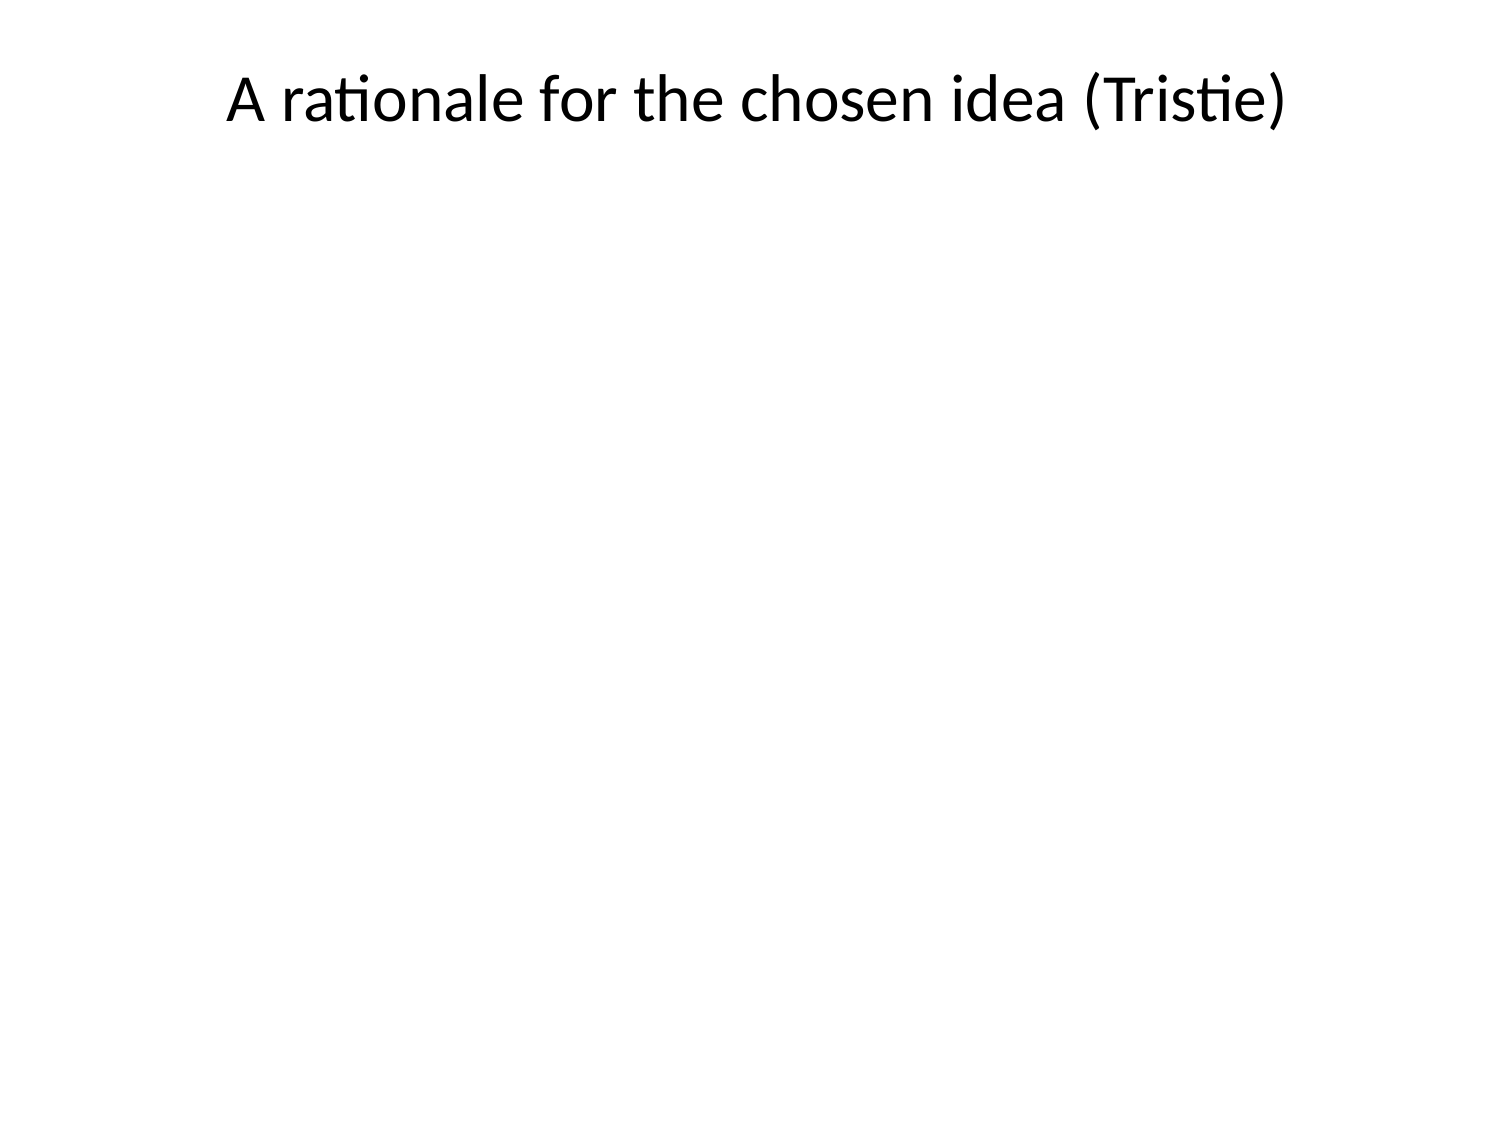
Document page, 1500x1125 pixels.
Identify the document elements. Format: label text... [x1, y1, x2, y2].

title A rationale for the chosen idea (Tristie) [75, 45, 1425, 233]
